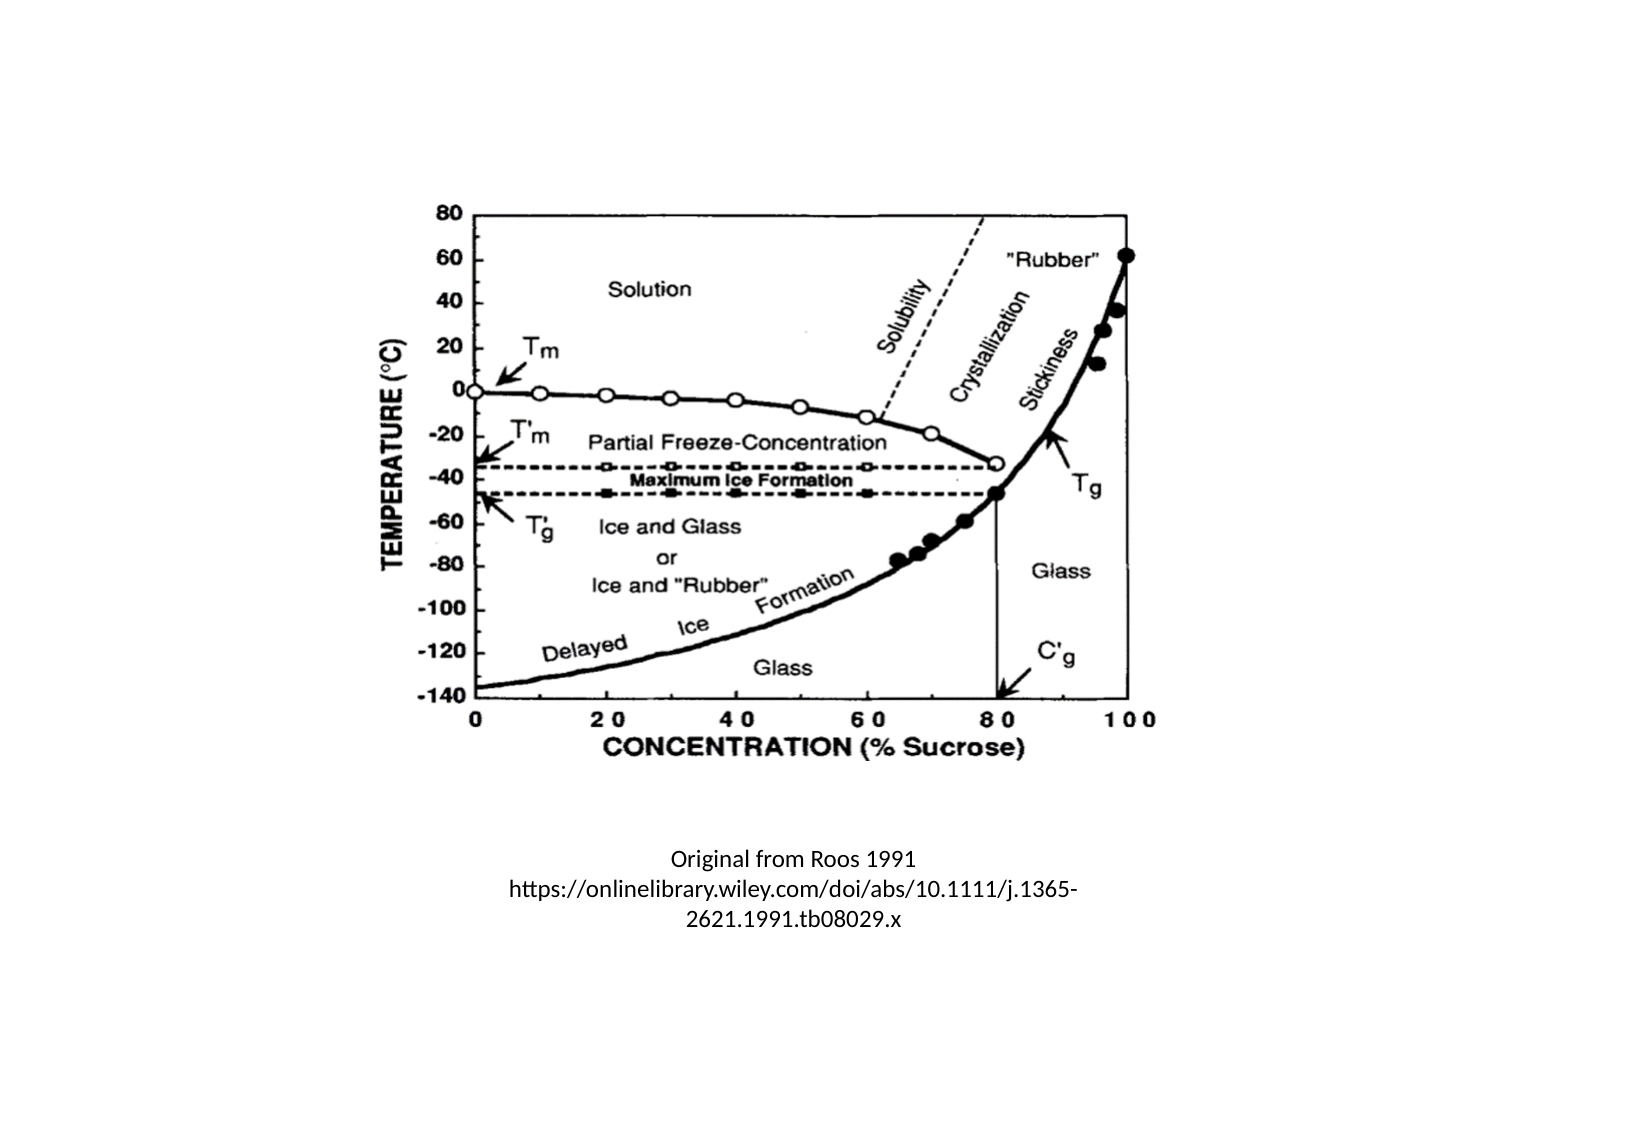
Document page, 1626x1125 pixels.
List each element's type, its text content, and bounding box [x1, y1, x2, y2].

picture [374, 201, 1157, 761]
text_box Original from Roos 1991 https://onlinelibrary.wiley.com/doi/abs/10.1111/j.1365-2621.1991.tb08029.x [457, 835, 1131, 940]
